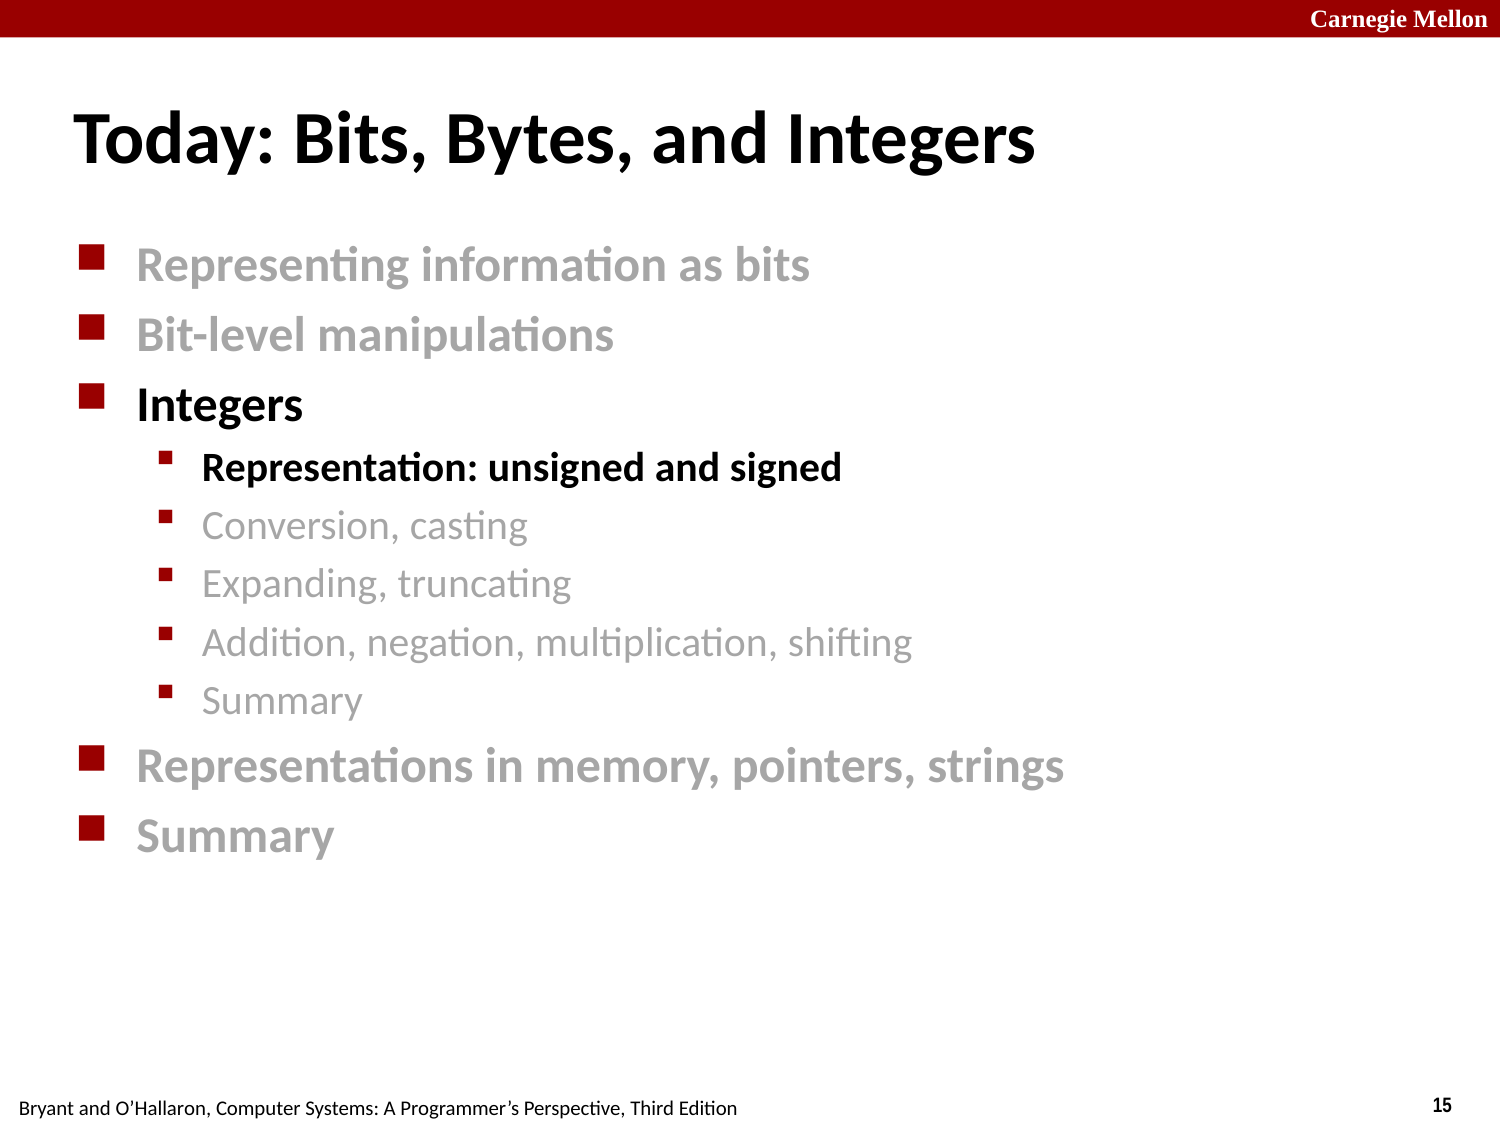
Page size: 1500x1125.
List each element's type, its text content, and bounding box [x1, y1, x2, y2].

list Representing information as bits Bit-level manipulations Integers Representation: unsigned and signed Conversion, casting Expanding, truncating Addition, negation, multiplication, shifting Summary Representations in memory, pointers, strings Summary [64, 223, 1361, 1040]
title Today: Bits, Bytes, and Integers [58, 71, 1305, 197]
